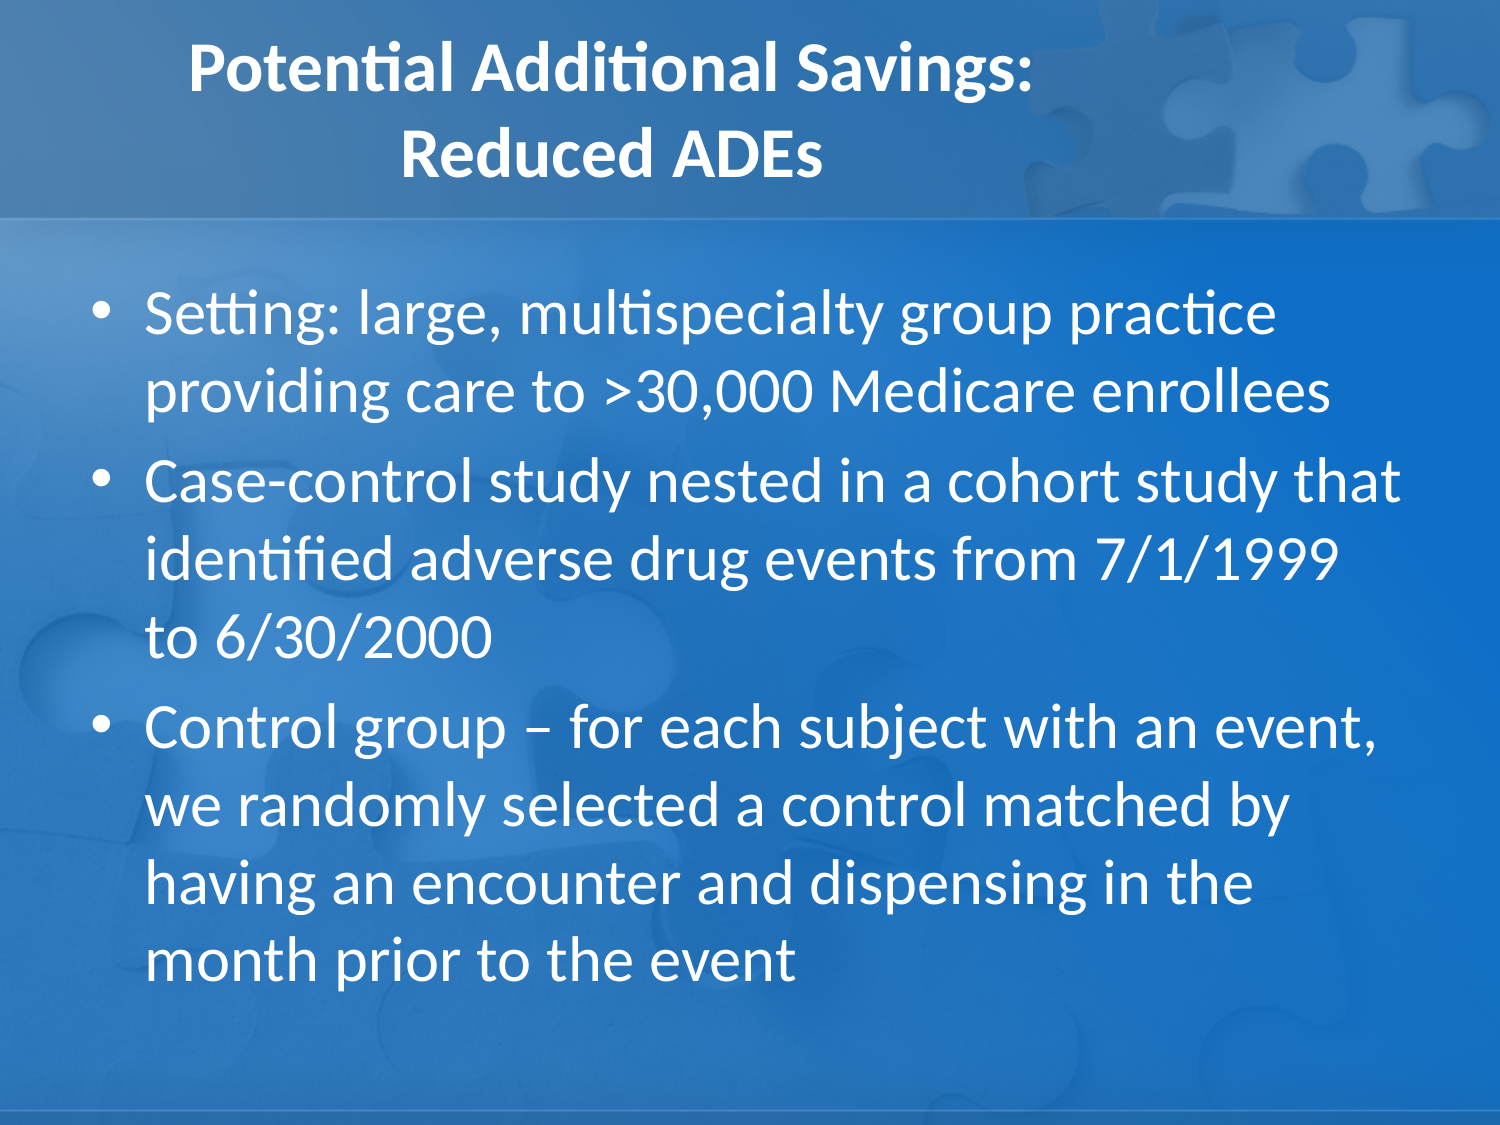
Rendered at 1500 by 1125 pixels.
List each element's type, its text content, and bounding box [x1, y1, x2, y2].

list Setting: large, multispecialty group practice providing care to >30,000 Medicare enrollees Case-control study nested in a cohort study that identified adverse drug events from 7/1/1999 to 6/30/2000 Control group – for each subject with an event, we randomly selected a control matched by having an encounter and dispensing in the month prior to the event [75, 262, 1425, 1005]
picture [0, 0, 1500, 1125]
title Potential Additional Savings: Reduced ADEs [0, 12, 1225, 200]
